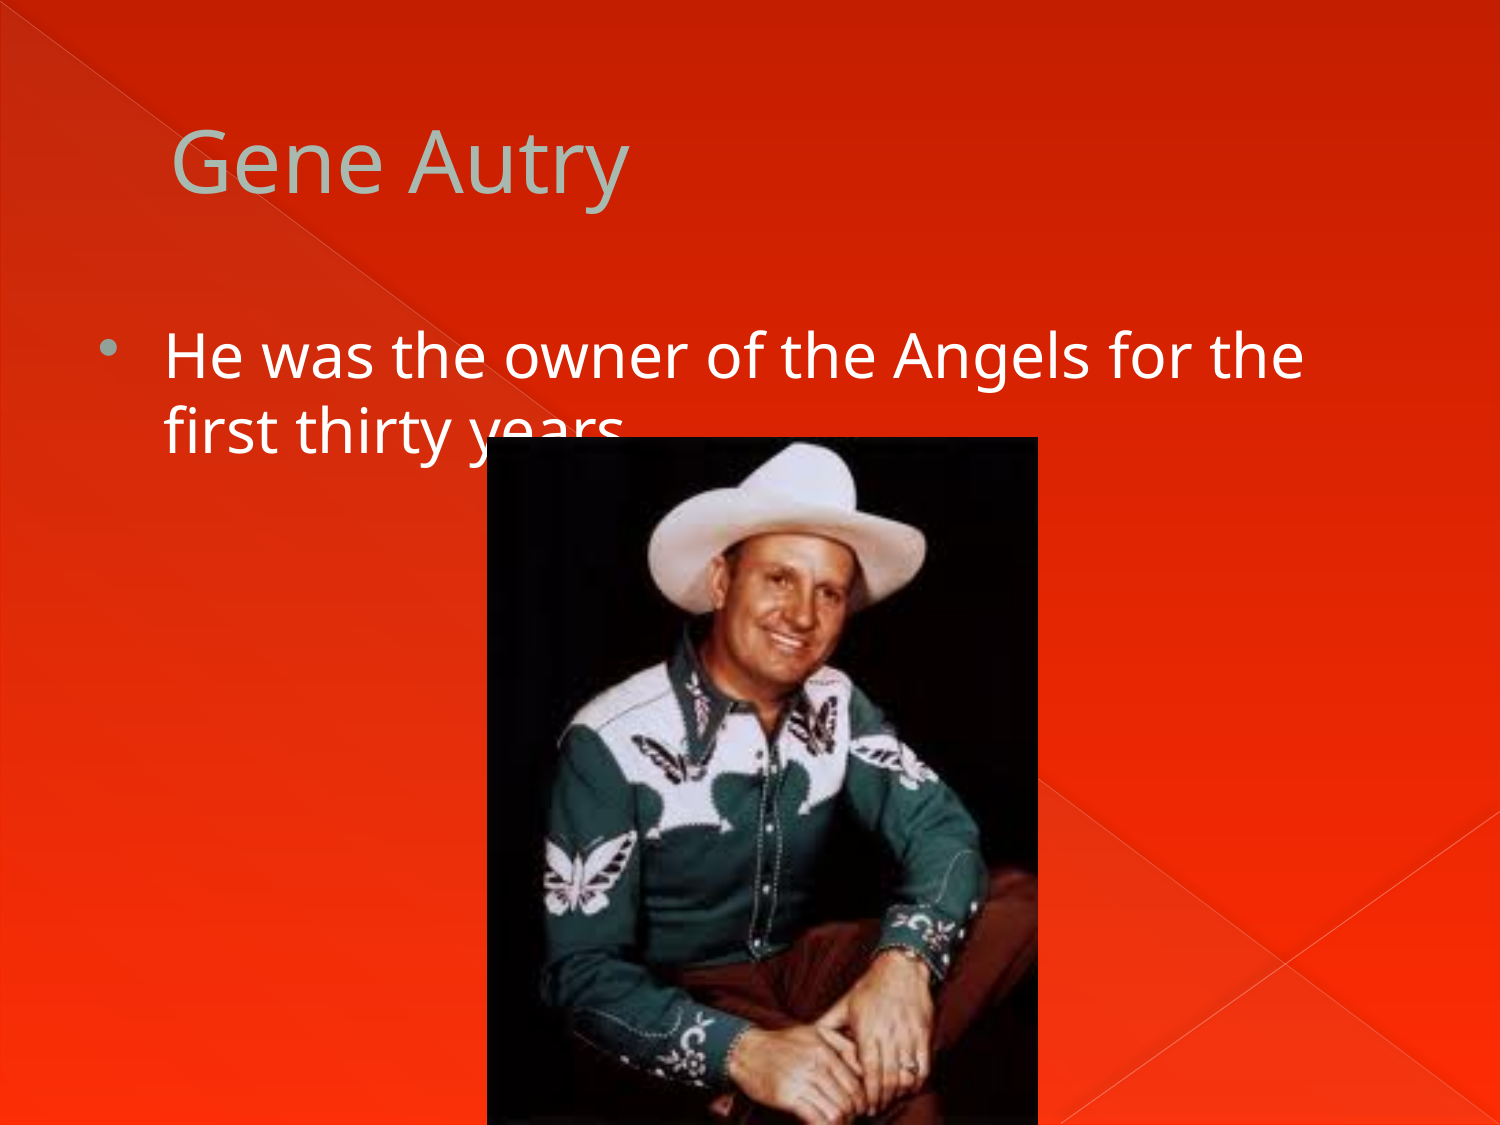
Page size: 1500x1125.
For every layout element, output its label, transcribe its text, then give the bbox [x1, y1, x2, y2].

list He was the owner of the Angels for the first thirty years. [75, 308, 1425, 1059]
title Gene Autry [75, 43, 1425, 274]
picture [487, 437, 1038, 1125]
